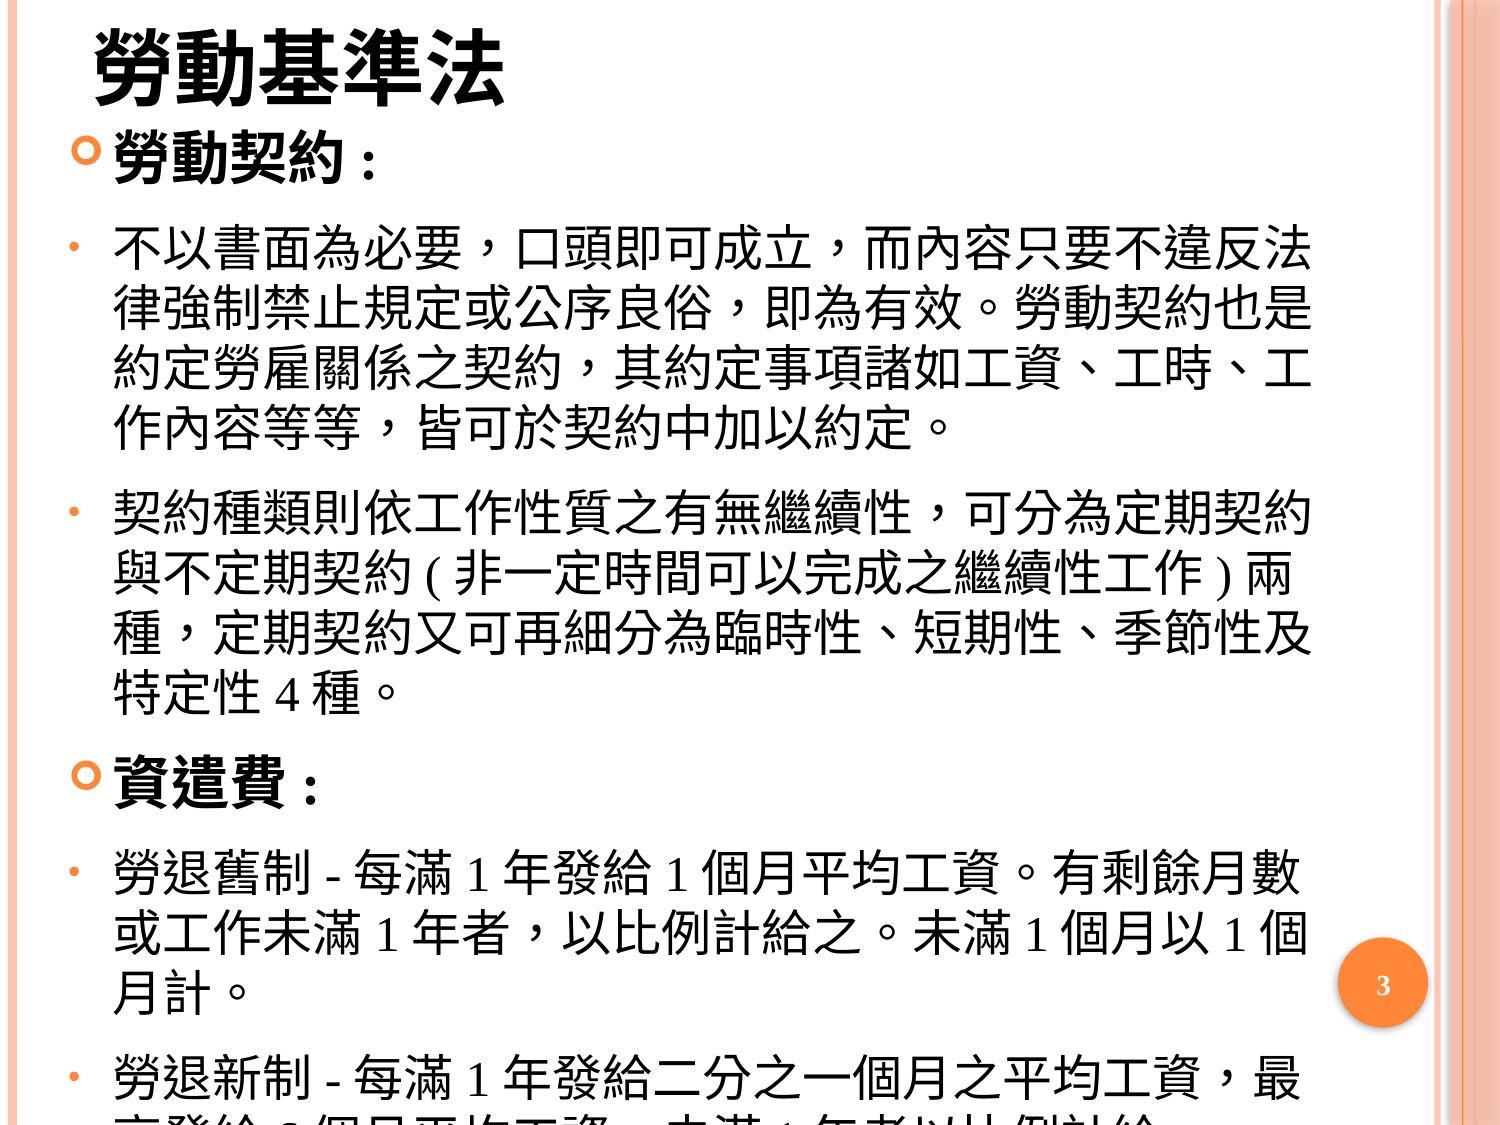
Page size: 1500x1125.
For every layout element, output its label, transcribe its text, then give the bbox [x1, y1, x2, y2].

title 勞動基準法 [76, 1, 1302, 113]
slide_number 3 [1333, 940, 1434, 1026]
list 勞動契約: 不以書面為必要，口頭即可成立，而內容只要不違反法律強制禁止規定或公序良俗，即為有效。勞動契約也是約定勞雇關係之契約，其約定事項諸如工資、工時、工作內容等等，皆可於契約中加以約定。 契約種類則依工作性質之有無繼續性，可分為定期契約與不定期契約(非一定時間可以完成之繼續性工作)兩種，定期契約又可再細分為臨時性、短期性、季節性及特定性4種。 資遣費: 勞退舊制-每滿1年發給1個月平均工資。有剩餘月數或工作未滿1年者，以比例計給之。未滿1個月以1個月計。 勞退新制-每滿1年發給二分之一個月之平均工資，最高發給6個月平均工資。未滿1年者以比例計給。 [52, 113, 1365, 1107]
